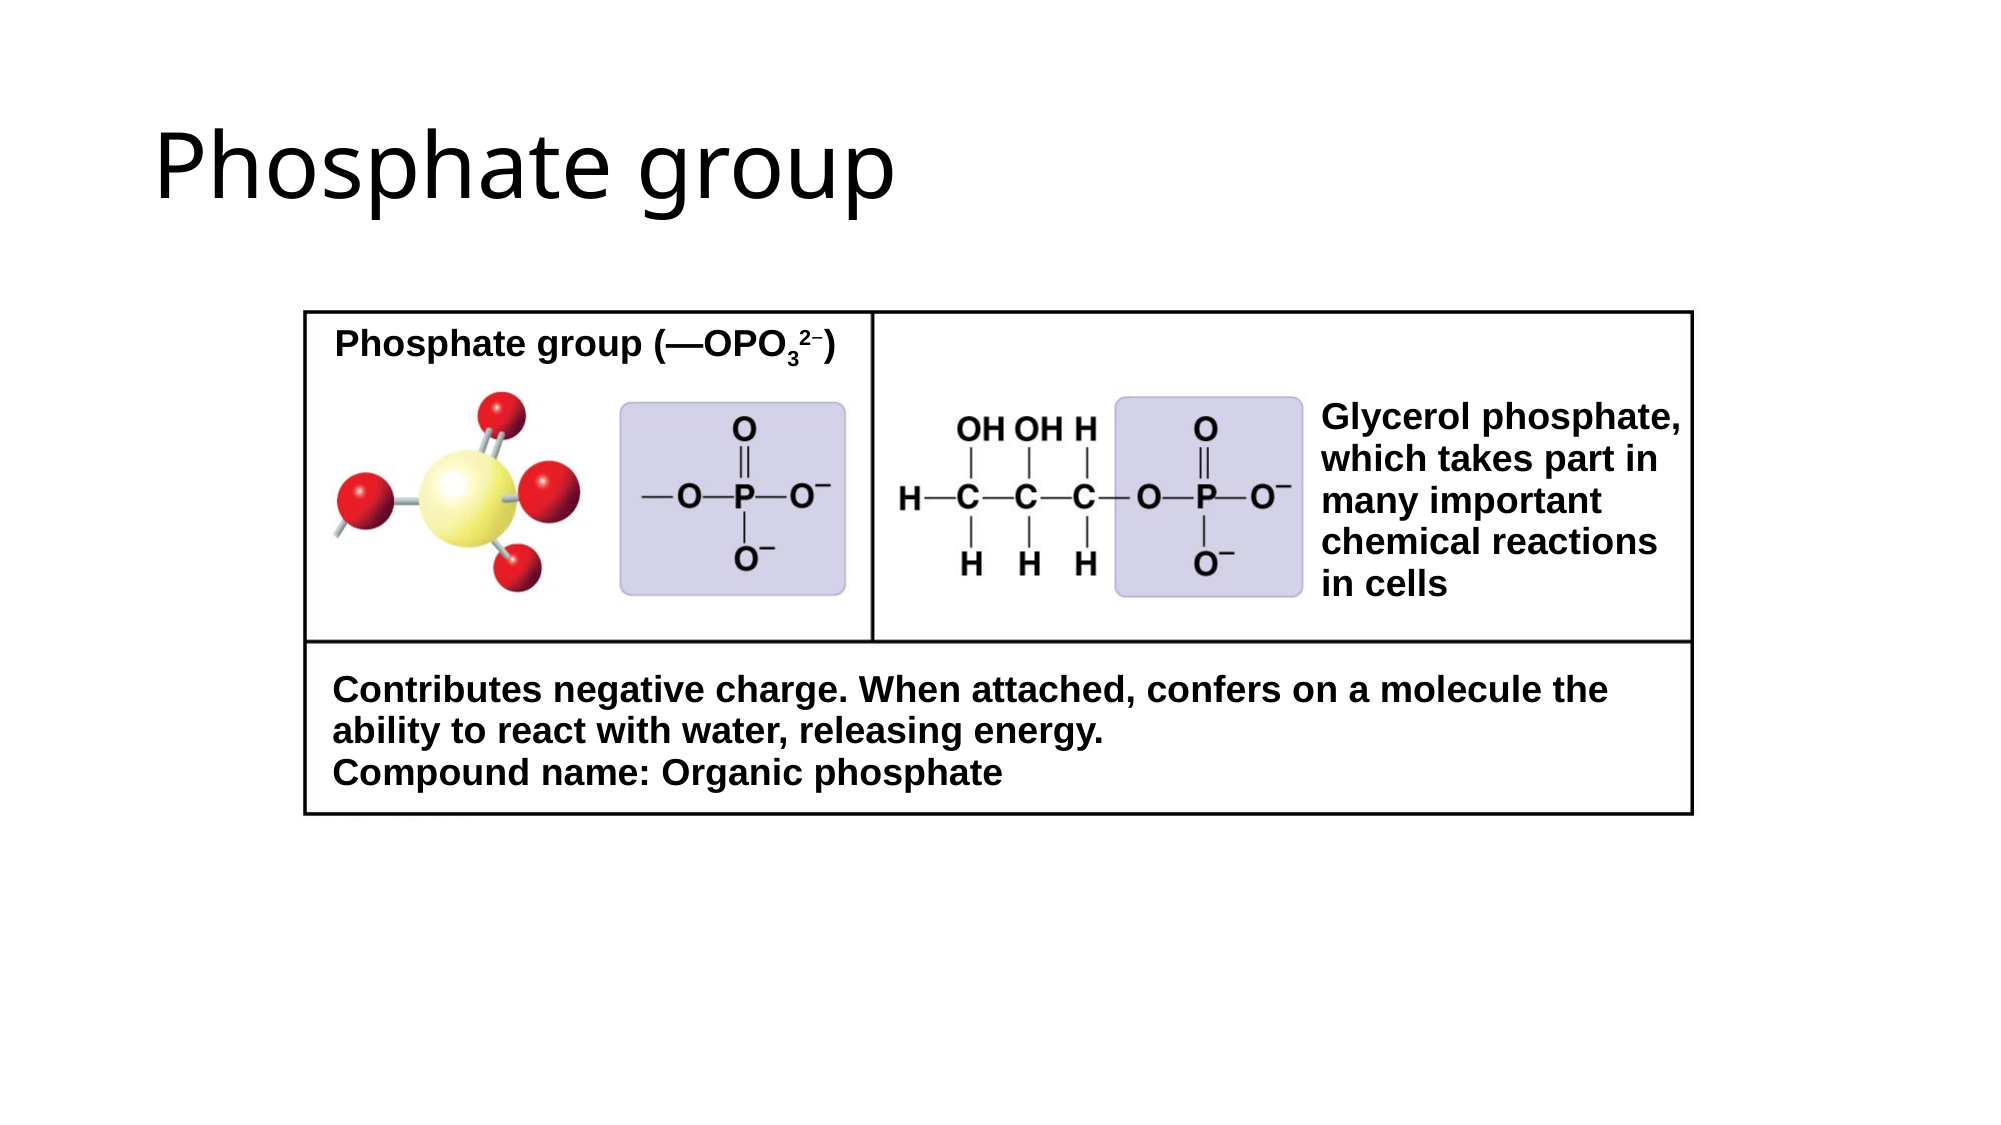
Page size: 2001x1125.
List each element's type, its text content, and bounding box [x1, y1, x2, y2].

title Phosphate group [137, 59, 1863, 278]
picture [298, 304, 1701, 821]
